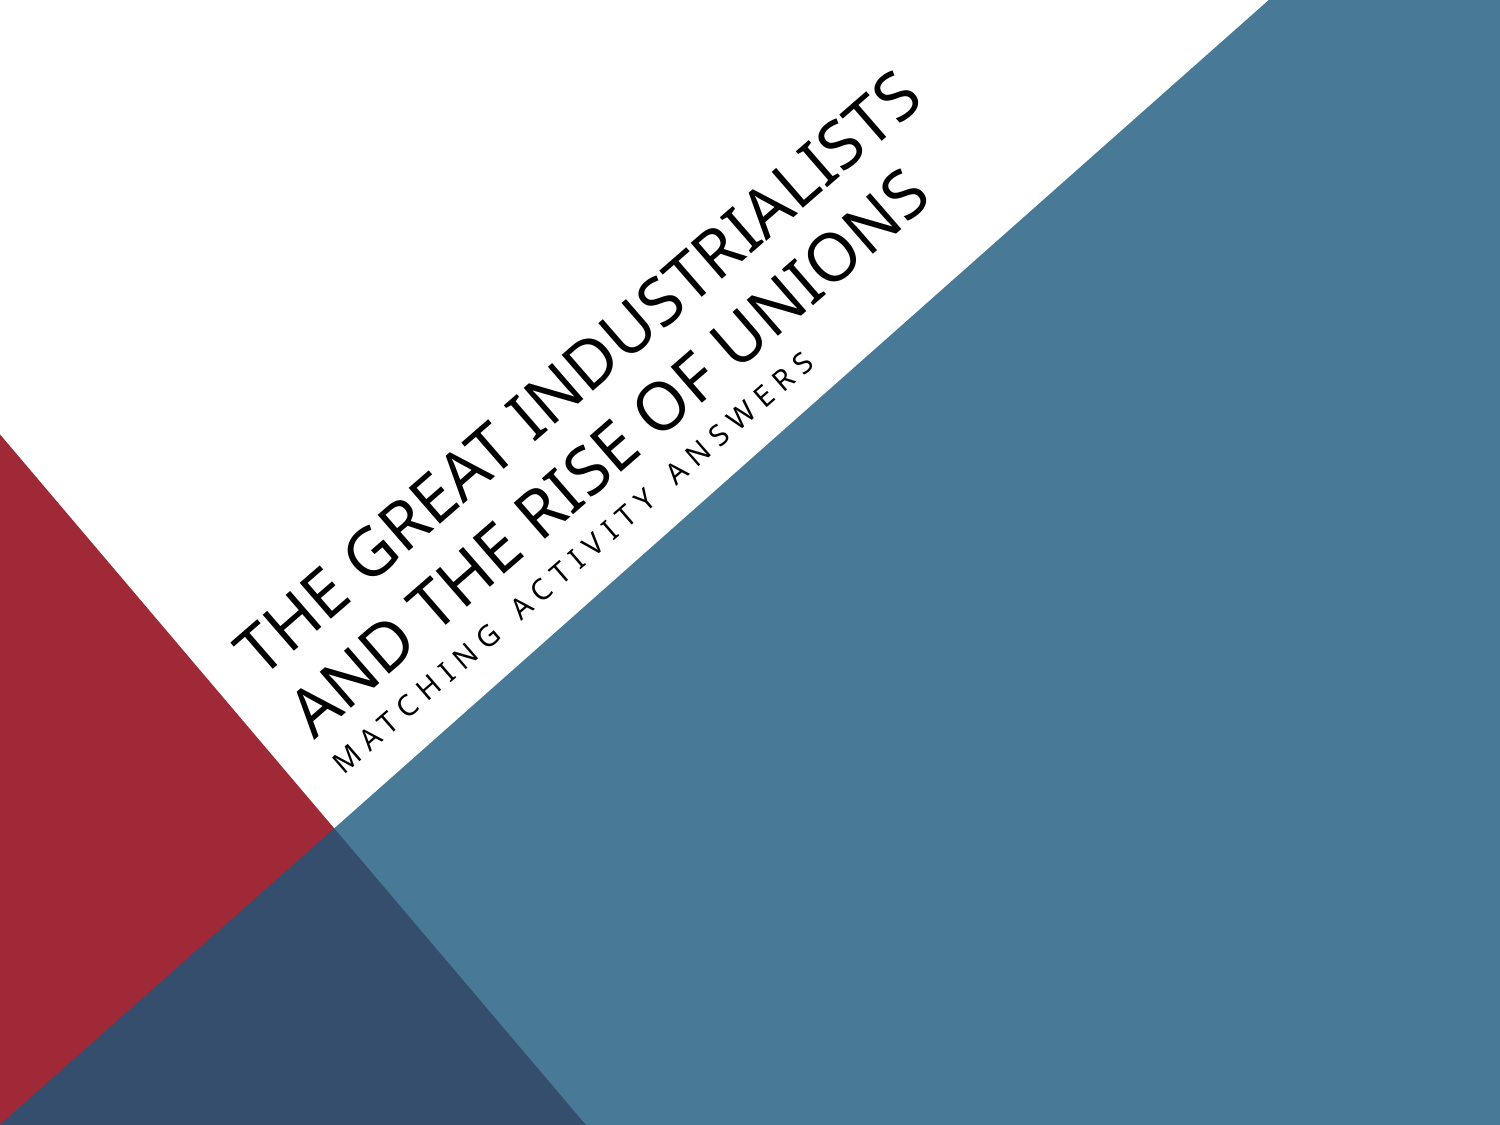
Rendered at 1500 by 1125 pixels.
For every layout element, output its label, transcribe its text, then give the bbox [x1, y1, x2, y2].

subtitle Matching activity answers [312, 61, 1154, 804]
title The Great Industrialists and the rise of Unions [182, 4, 1012, 761]
